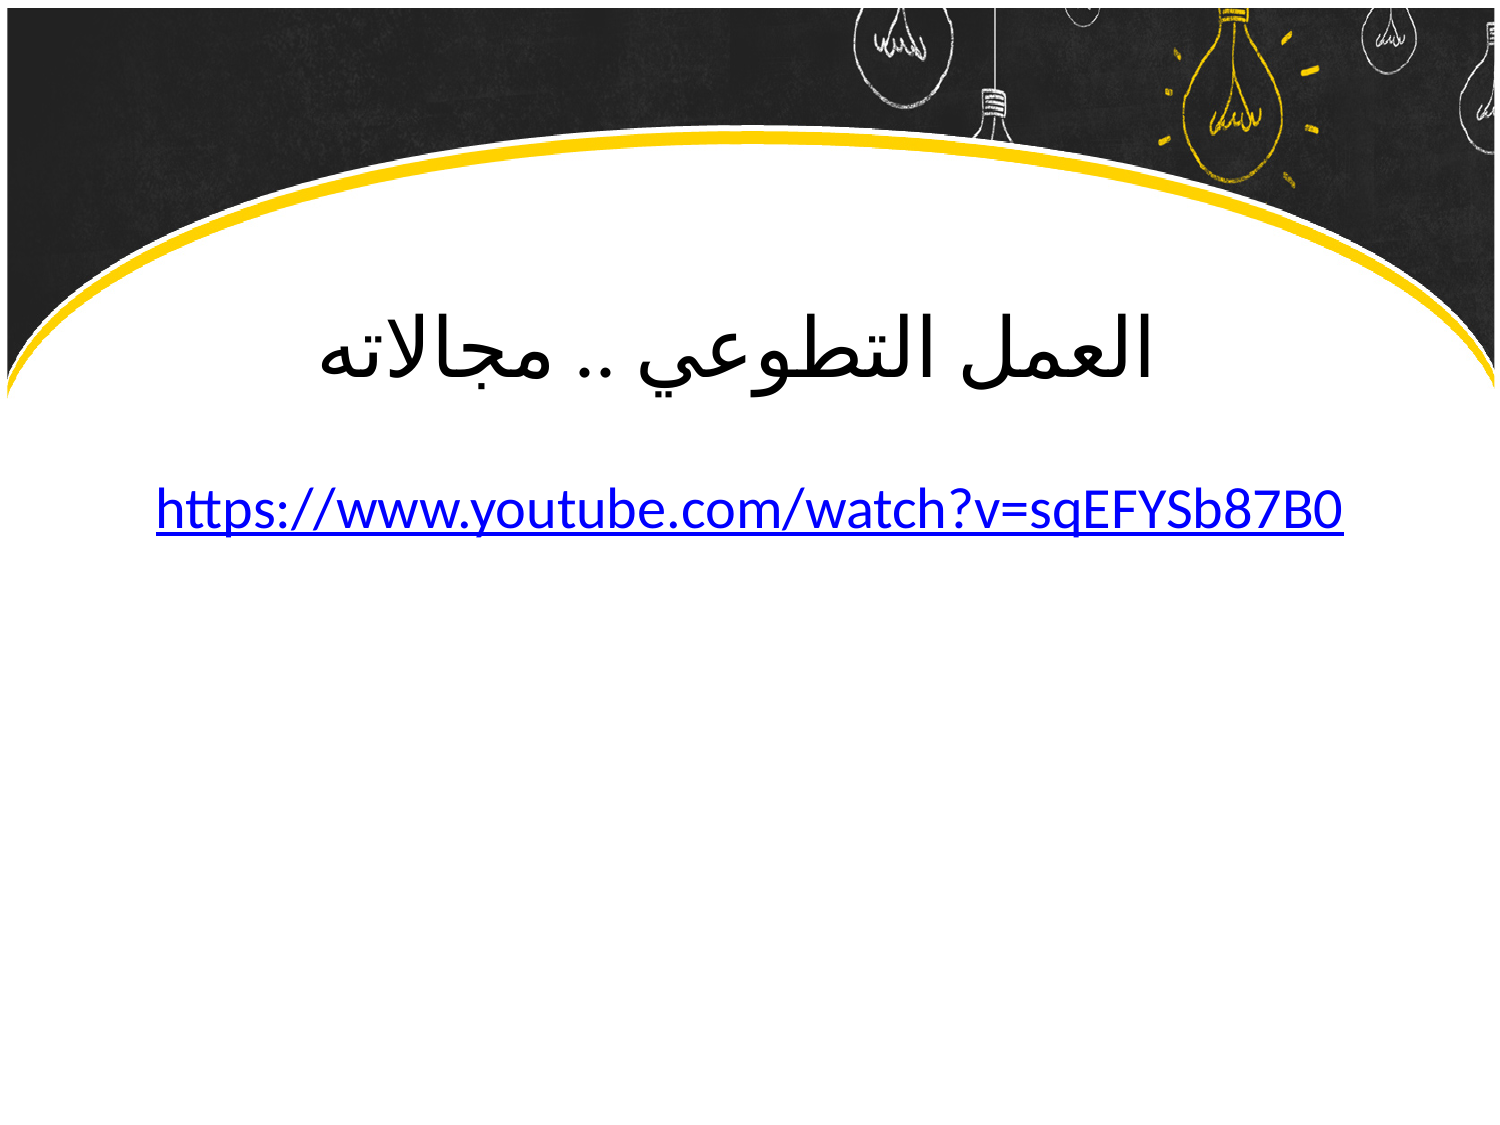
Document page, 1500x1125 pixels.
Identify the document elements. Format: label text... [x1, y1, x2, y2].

list https://www.youtube.com/watch?v=sqEFYSb87B0 [75, 462, 1425, 638]
title العمل التطوعي .. مجالاته [62, 249, 1413, 438]
picture [0, 0, 1500, 1125]
